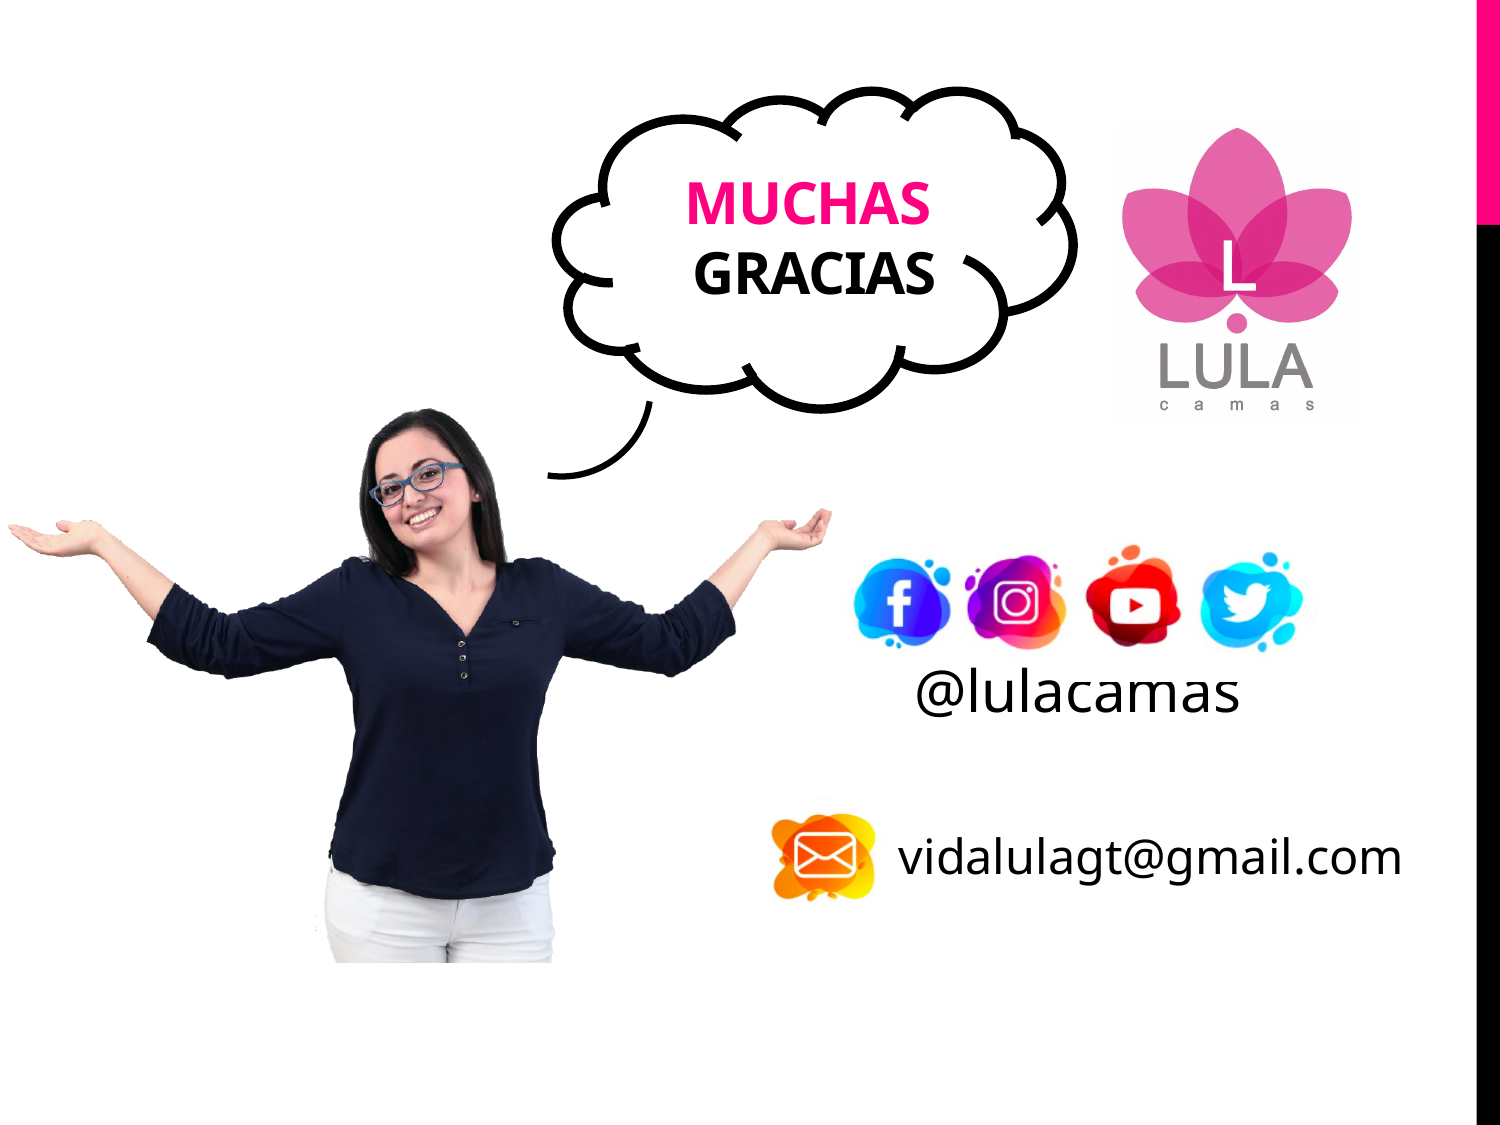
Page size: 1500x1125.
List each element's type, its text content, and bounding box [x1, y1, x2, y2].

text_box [832, 514, 1318, 683]
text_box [0, 89, 1074, 964]
list [1082, 492, 1500, 847]
text_box vidalulagt@gmail.com [887, 827, 1417, 1035]
picture [768, 798, 890, 906]
picture [1113, 120, 1362, 426]
text_box @lulacamas [1082, 688, 1300, 827]
